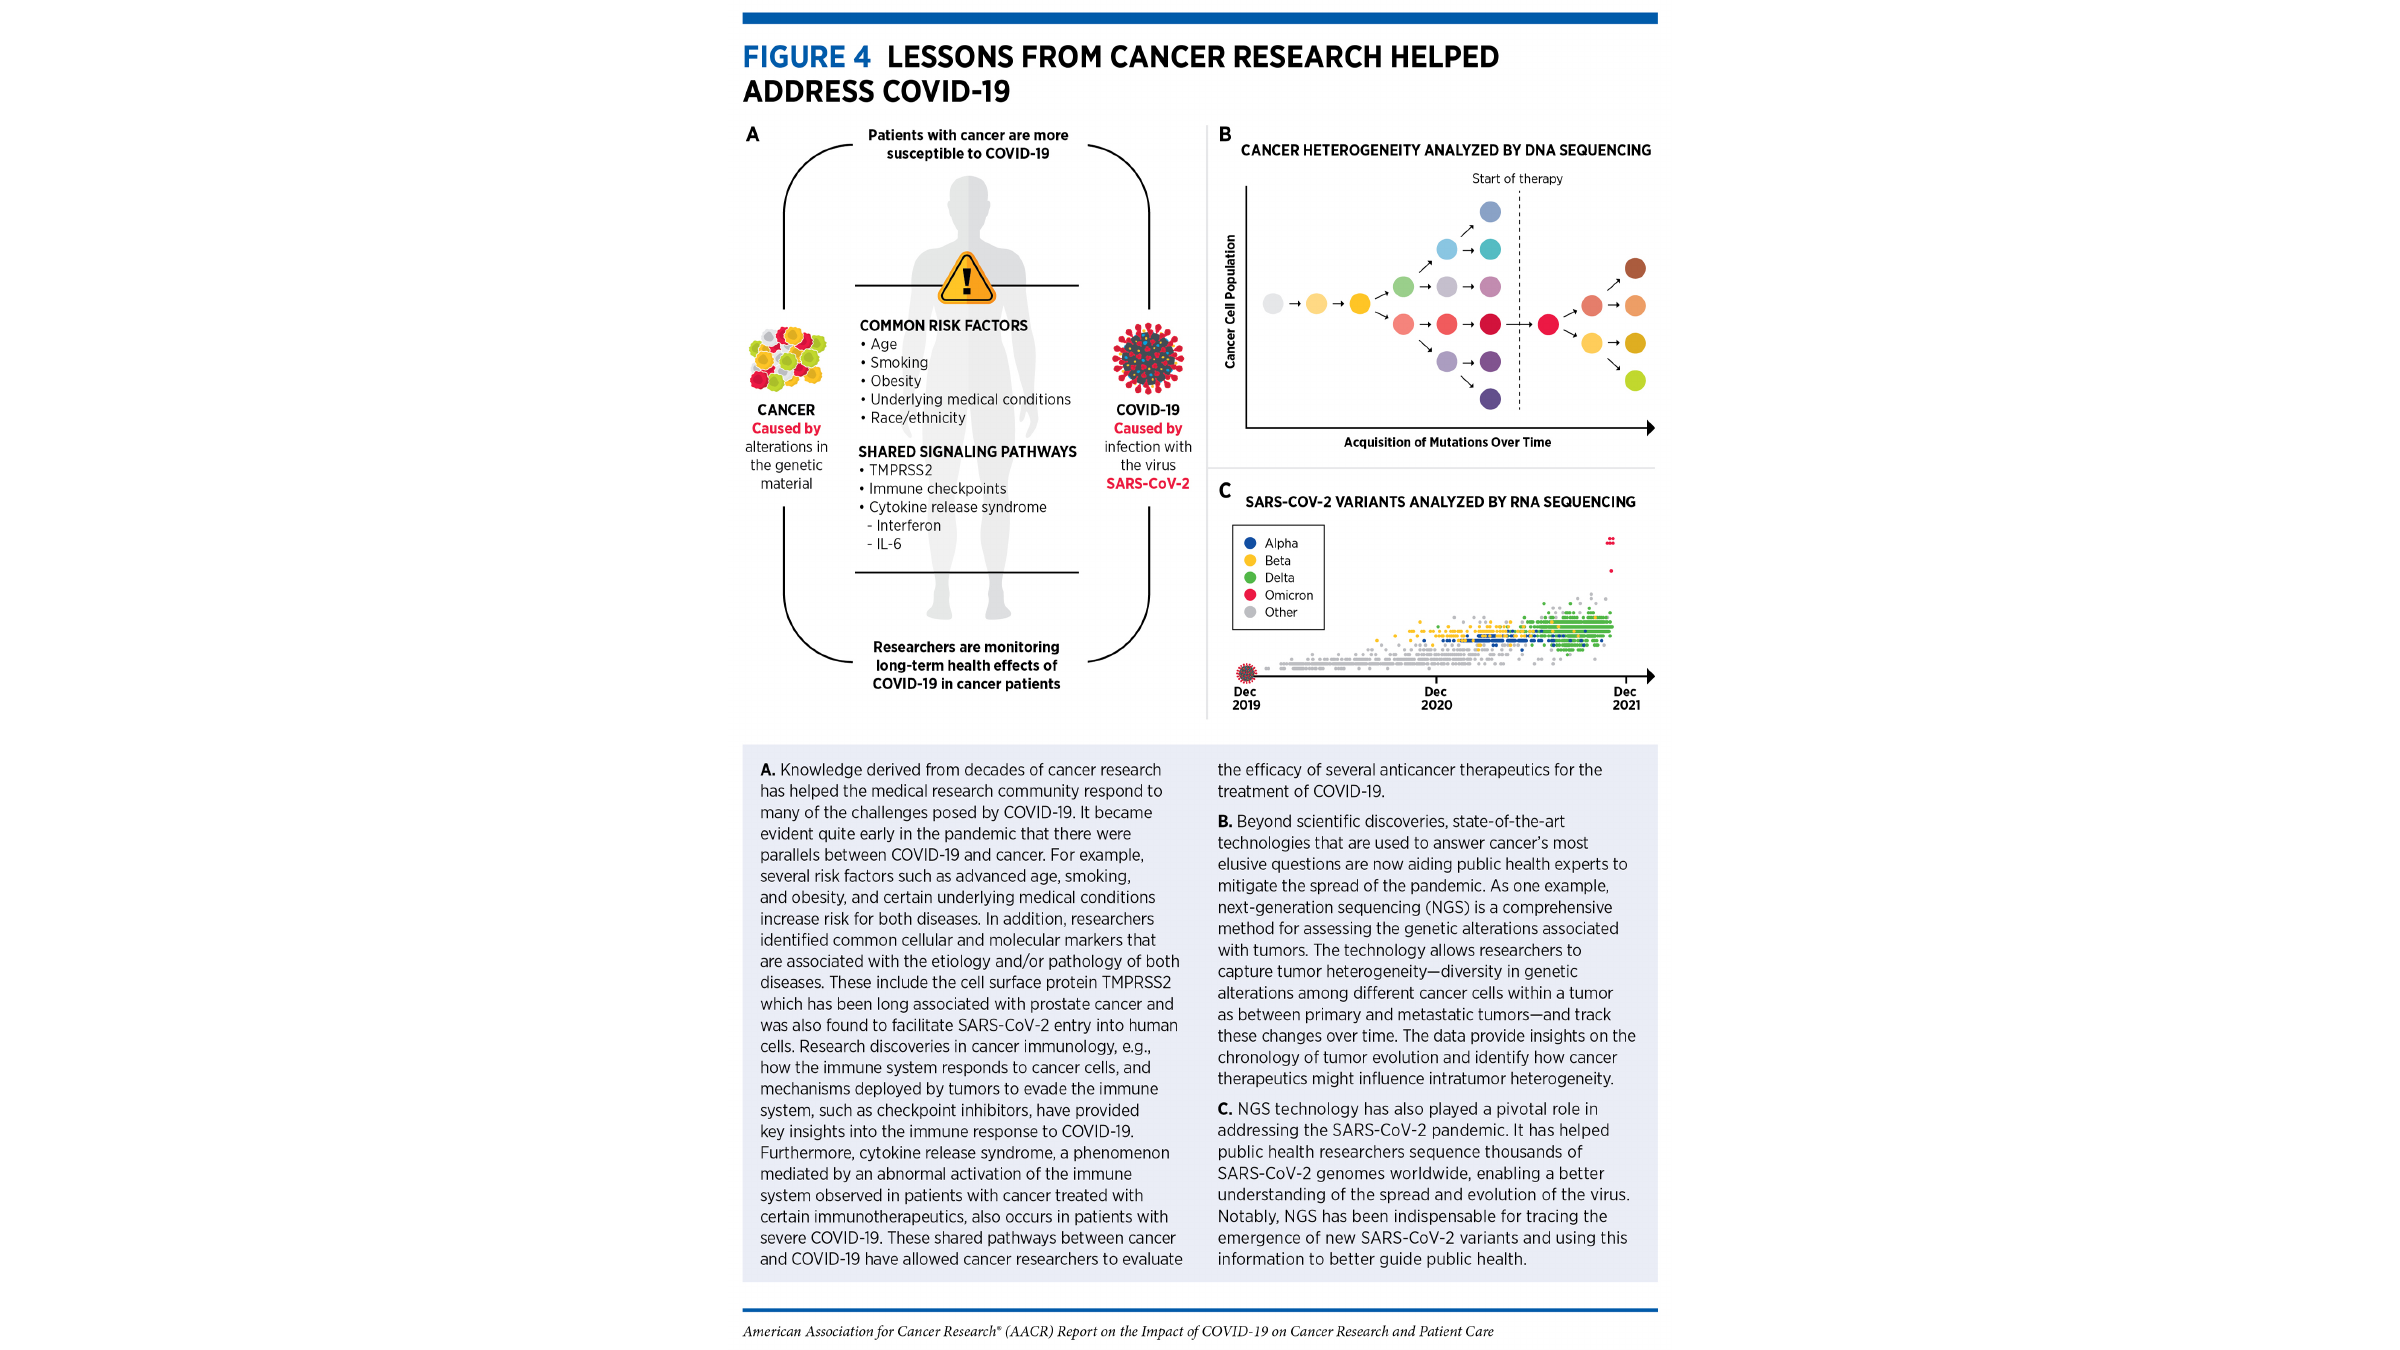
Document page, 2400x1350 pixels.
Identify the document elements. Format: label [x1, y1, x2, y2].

picture [728, 0, 1672, 1350]
